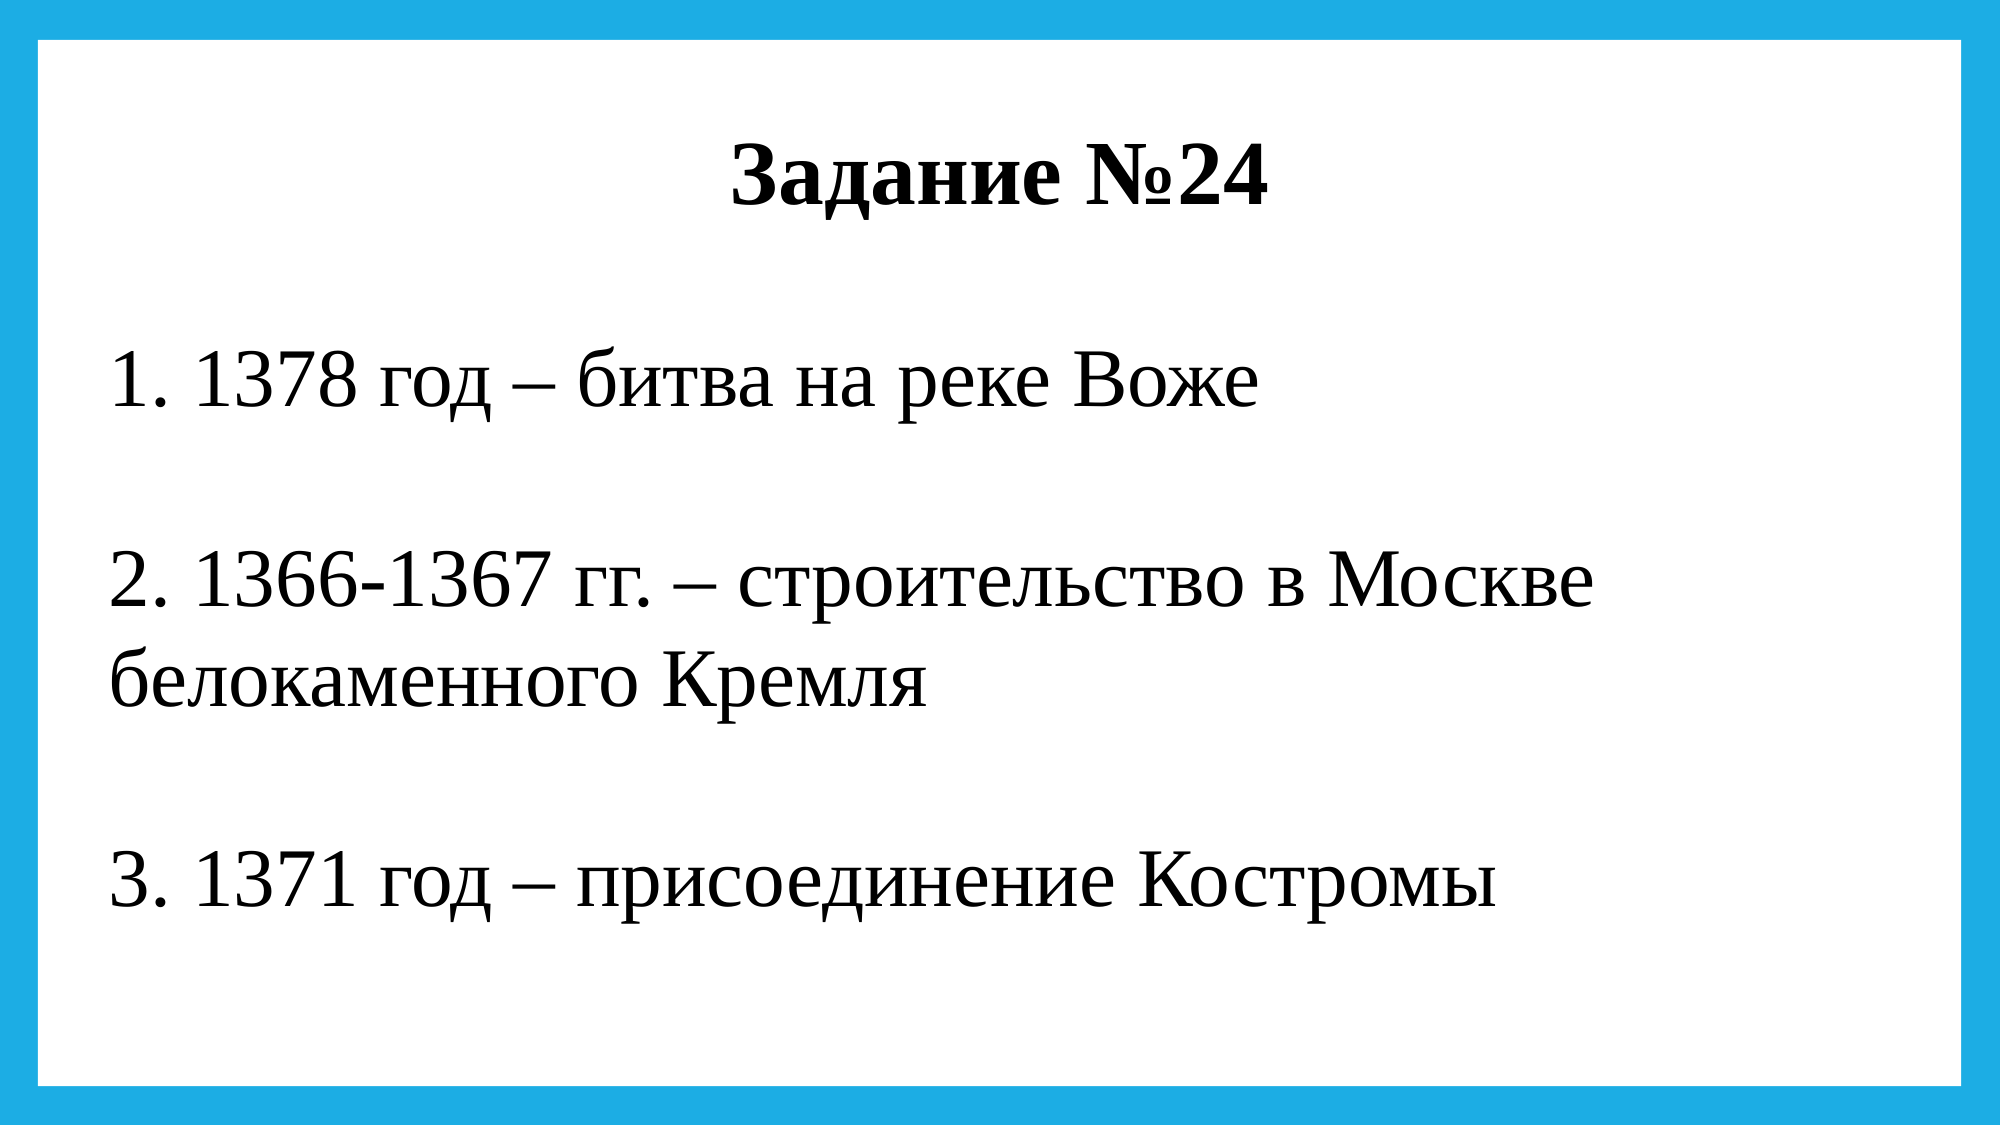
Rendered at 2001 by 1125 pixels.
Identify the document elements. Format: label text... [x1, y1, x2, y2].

text_box Задание №24 1. 1378 год – битва на реке Воже 2. 1366-1367 гг. – строительство в Москве белокаменного Кремля 3. 1371 год – присоединение Костромы [94, 105, 1906, 1021]
